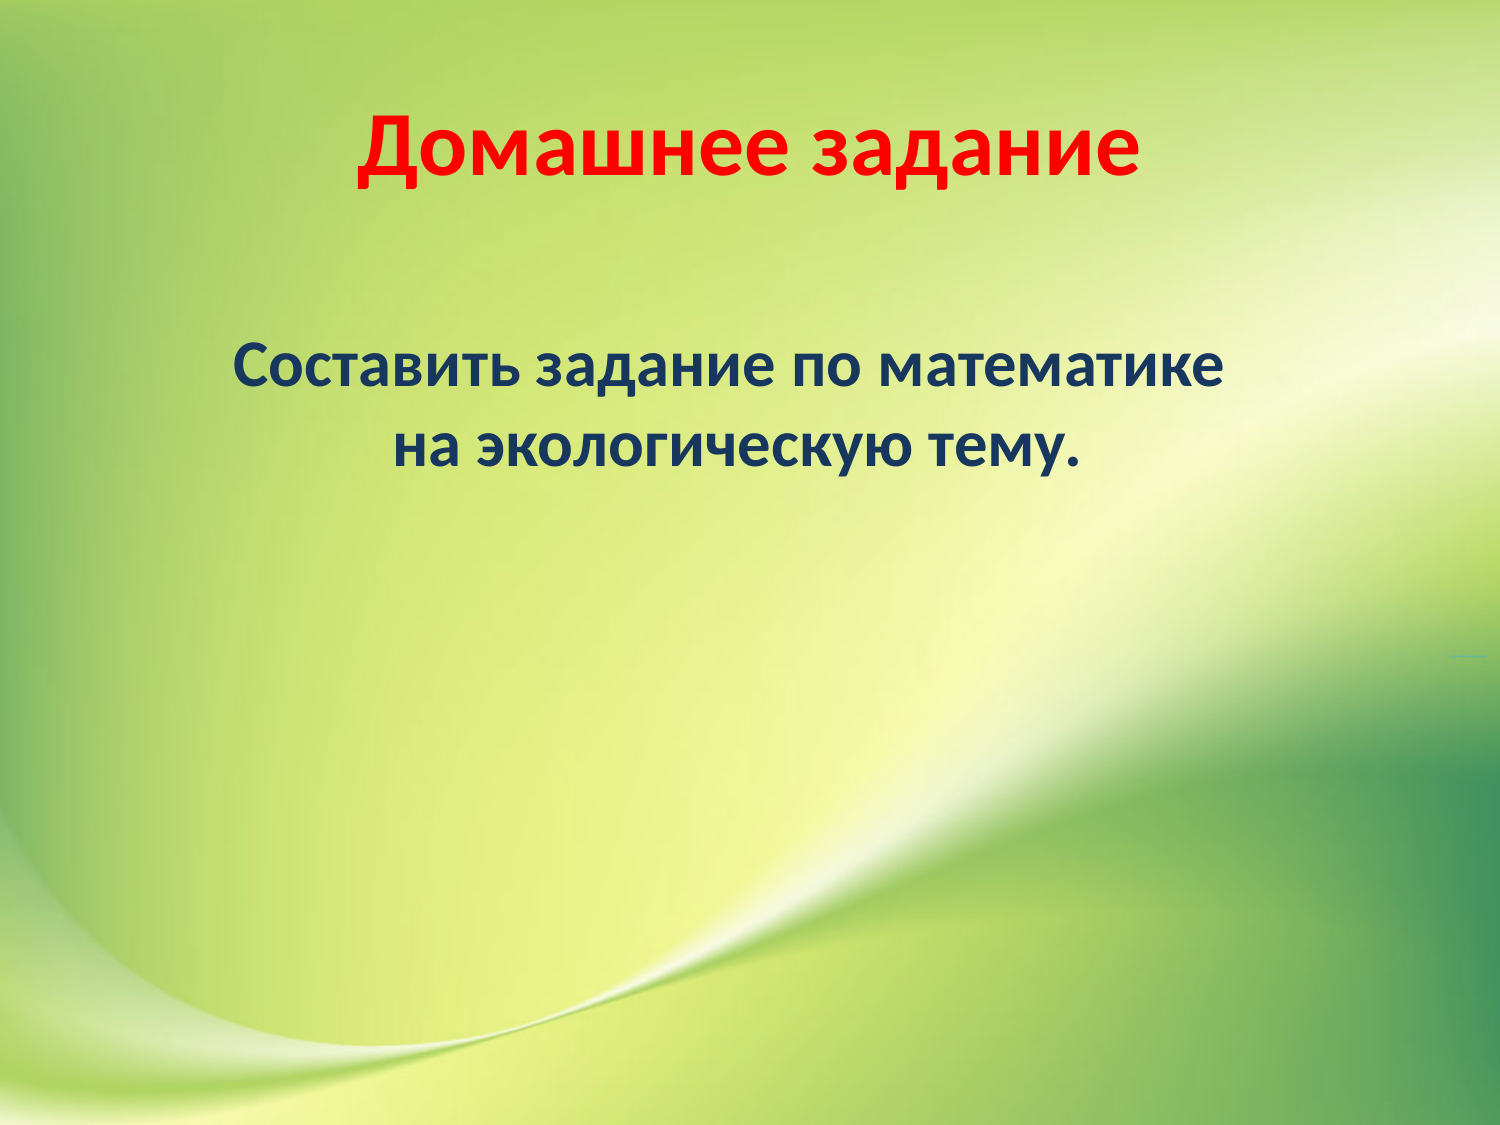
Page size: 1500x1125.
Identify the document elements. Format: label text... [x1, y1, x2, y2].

text_box Составить задание по математике на экологическую тему. [99, 312, 1375, 488]
title Домашнее задание [75, 45, 1425, 233]
text_box [0, 0, 1500, 1125]
